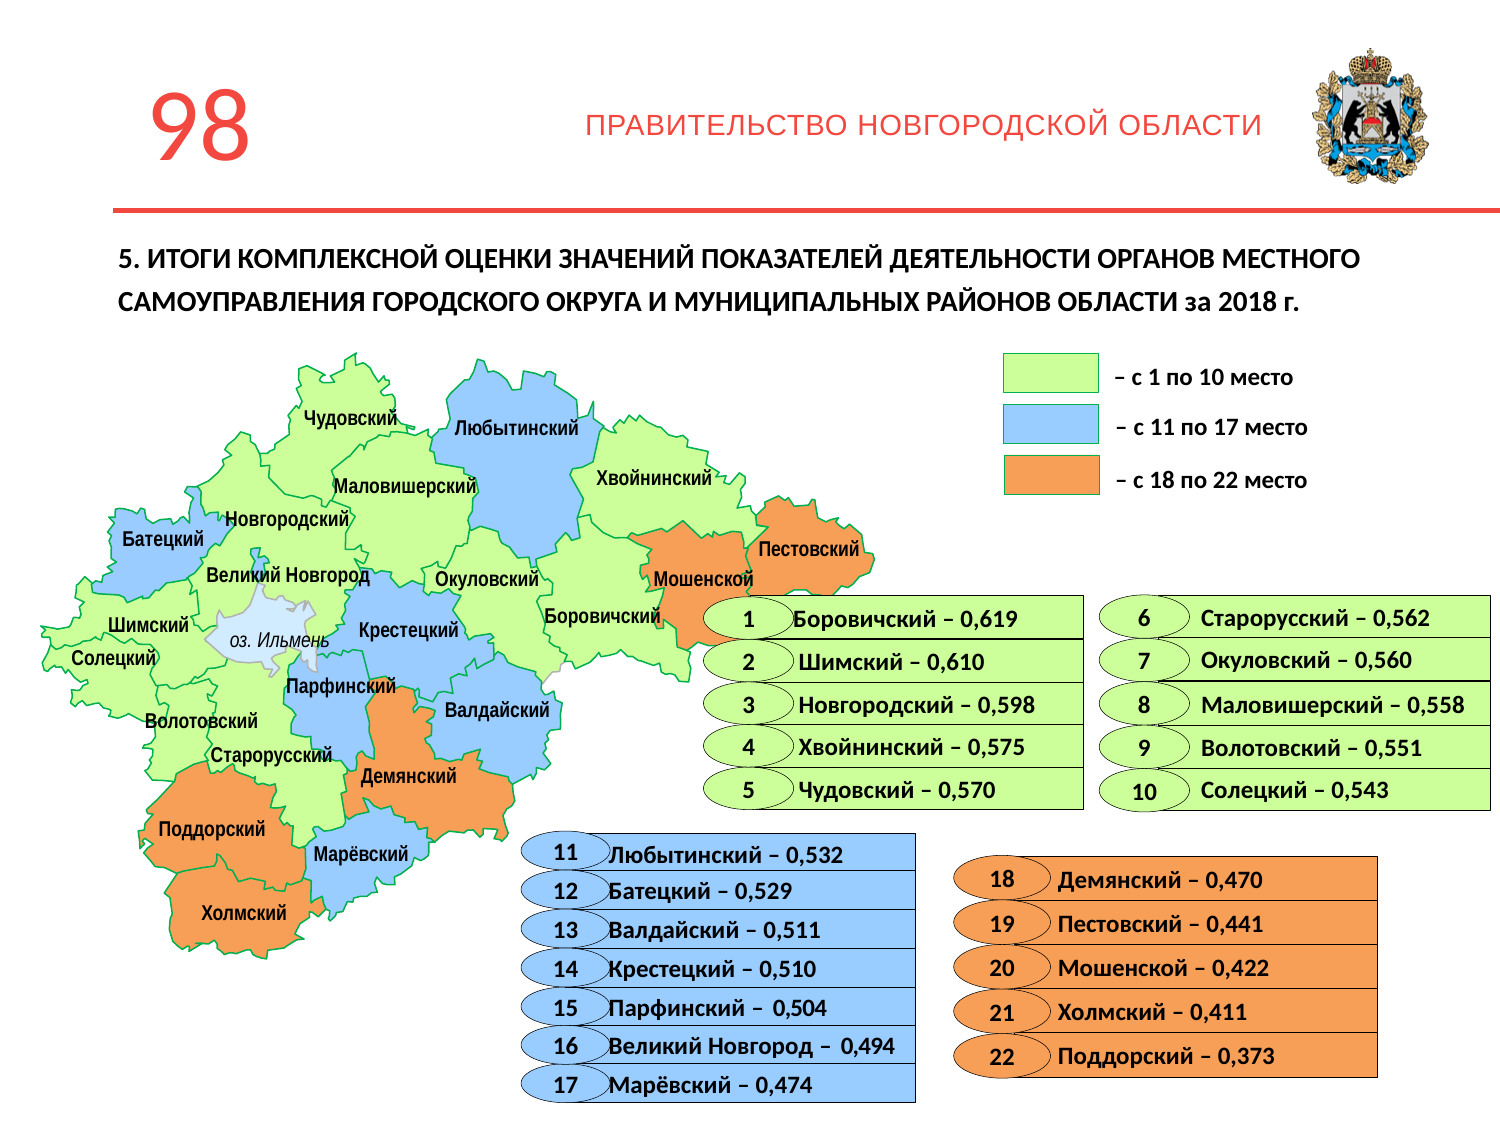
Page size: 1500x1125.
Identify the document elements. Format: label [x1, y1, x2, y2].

text_box [1099, 594, 1491, 812]
text_box [570, 102, 1311, 147]
picture [1311, 48, 1429, 184]
text_box [131, 48, 267, 189]
text_box [953, 855, 1377, 1079]
text_box [40, 343, 1324, 1103]
text_box [103, 222, 1473, 325]
